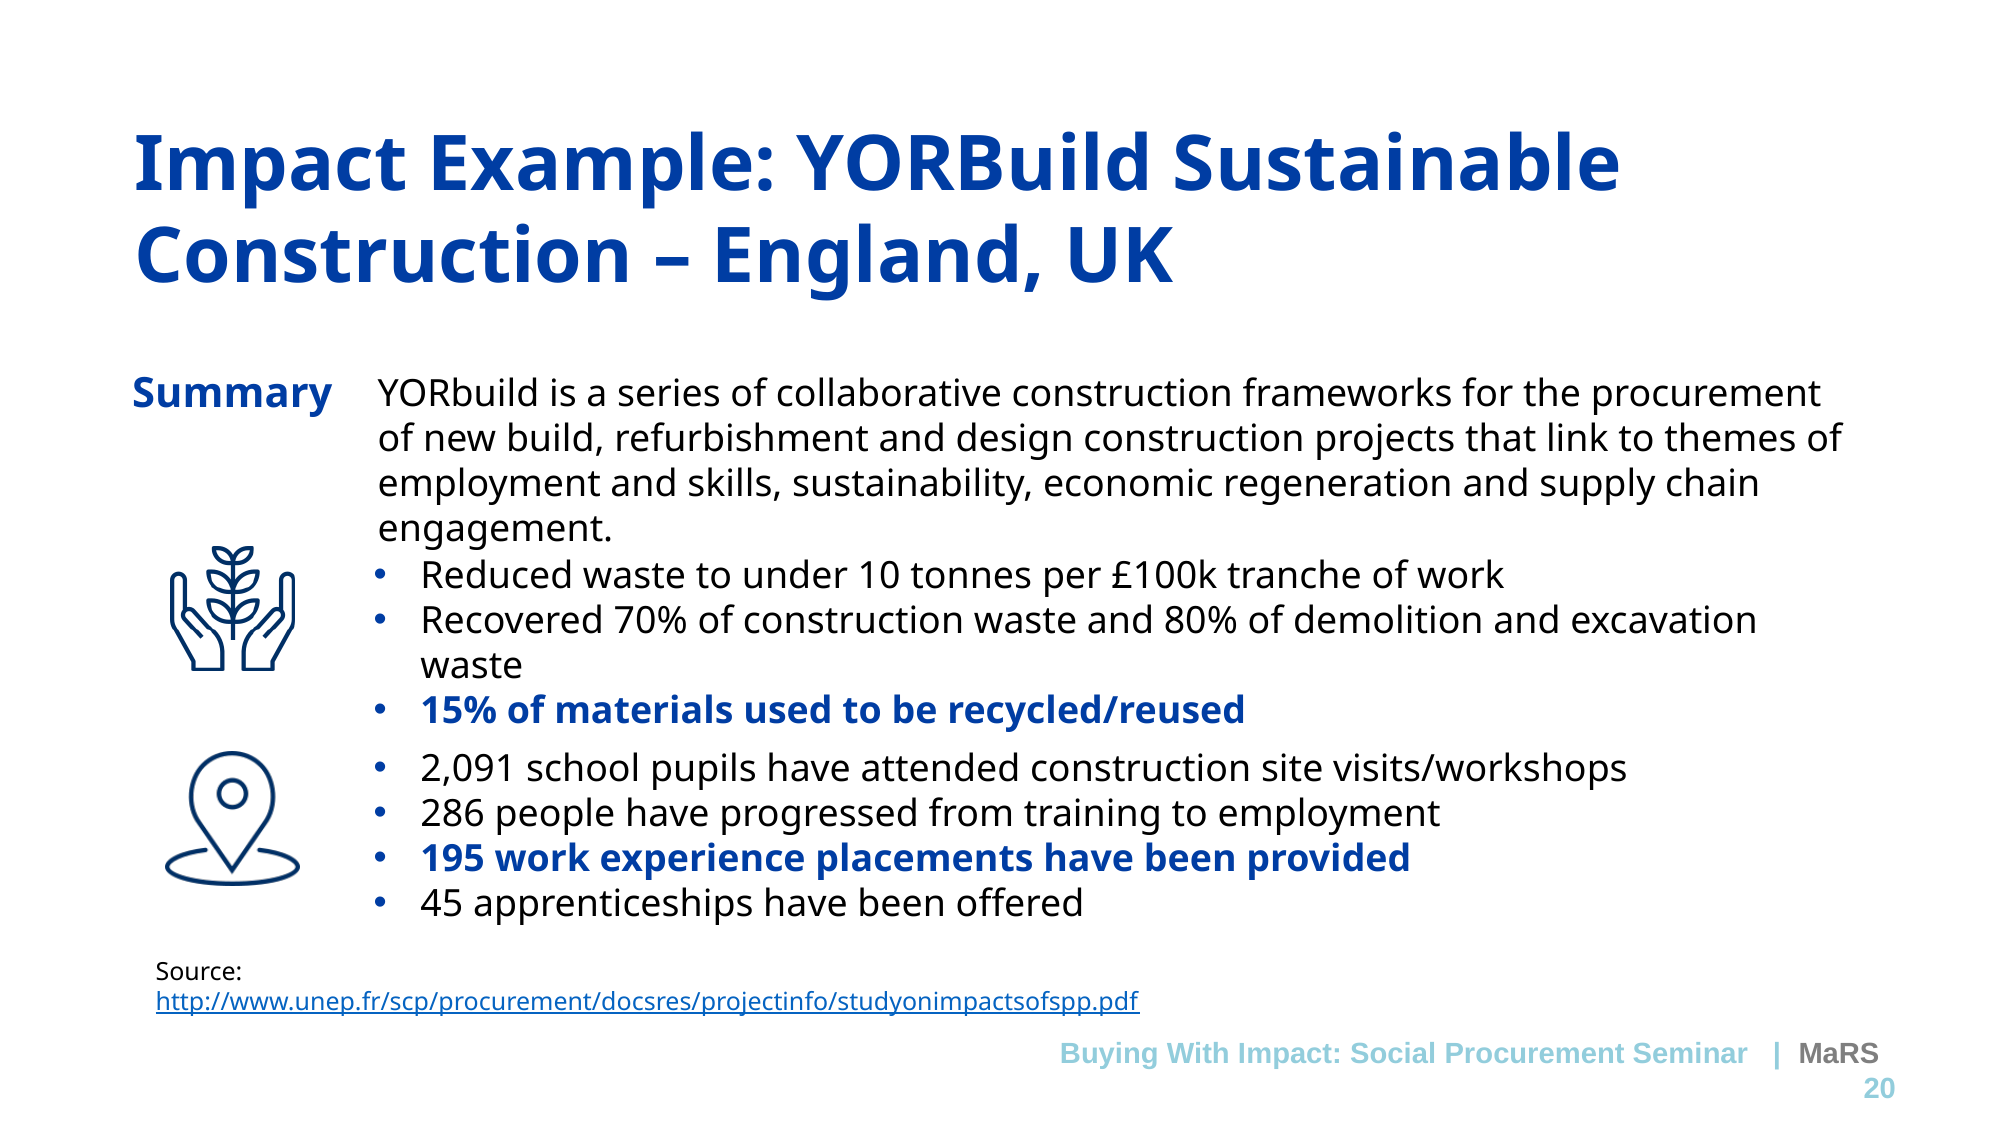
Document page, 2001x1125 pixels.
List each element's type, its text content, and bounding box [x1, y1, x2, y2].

text_box 2,091 school pupils have attended construction site visits/workshops 286 people have progressed from training to employment 195 work experience placements have been provided 45 apprenticeships have been offered [358, 736, 1740, 932]
title Impact Example: YORBuild Sustainable Construction – England, UK [119, 104, 1776, 308]
picture [169, 546, 295, 672]
text_box Source: http://www.unep.fr/scp/procurement/docsres/projectinfo/studyonimpactsofspp.pdf [140, 947, 1180, 1027]
picture [164, 751, 300, 886]
text_box Reduced waste to under 10 tonnes per £100k tranche of work Recovered 70% of construction waste and 80% of demolition and excavation waste 15% of materials used to be recycled/reused [358, 543, 1788, 739]
text_box YORbuild is a series of collaborative construction frameworks for the procurement of new build, refurbishment and design construction projects that link to themes of employment and skills, sustainability, economic regeneration and supply chain engagement. [362, 361, 1863, 557]
text_box Summary [102, 357, 363, 423]
